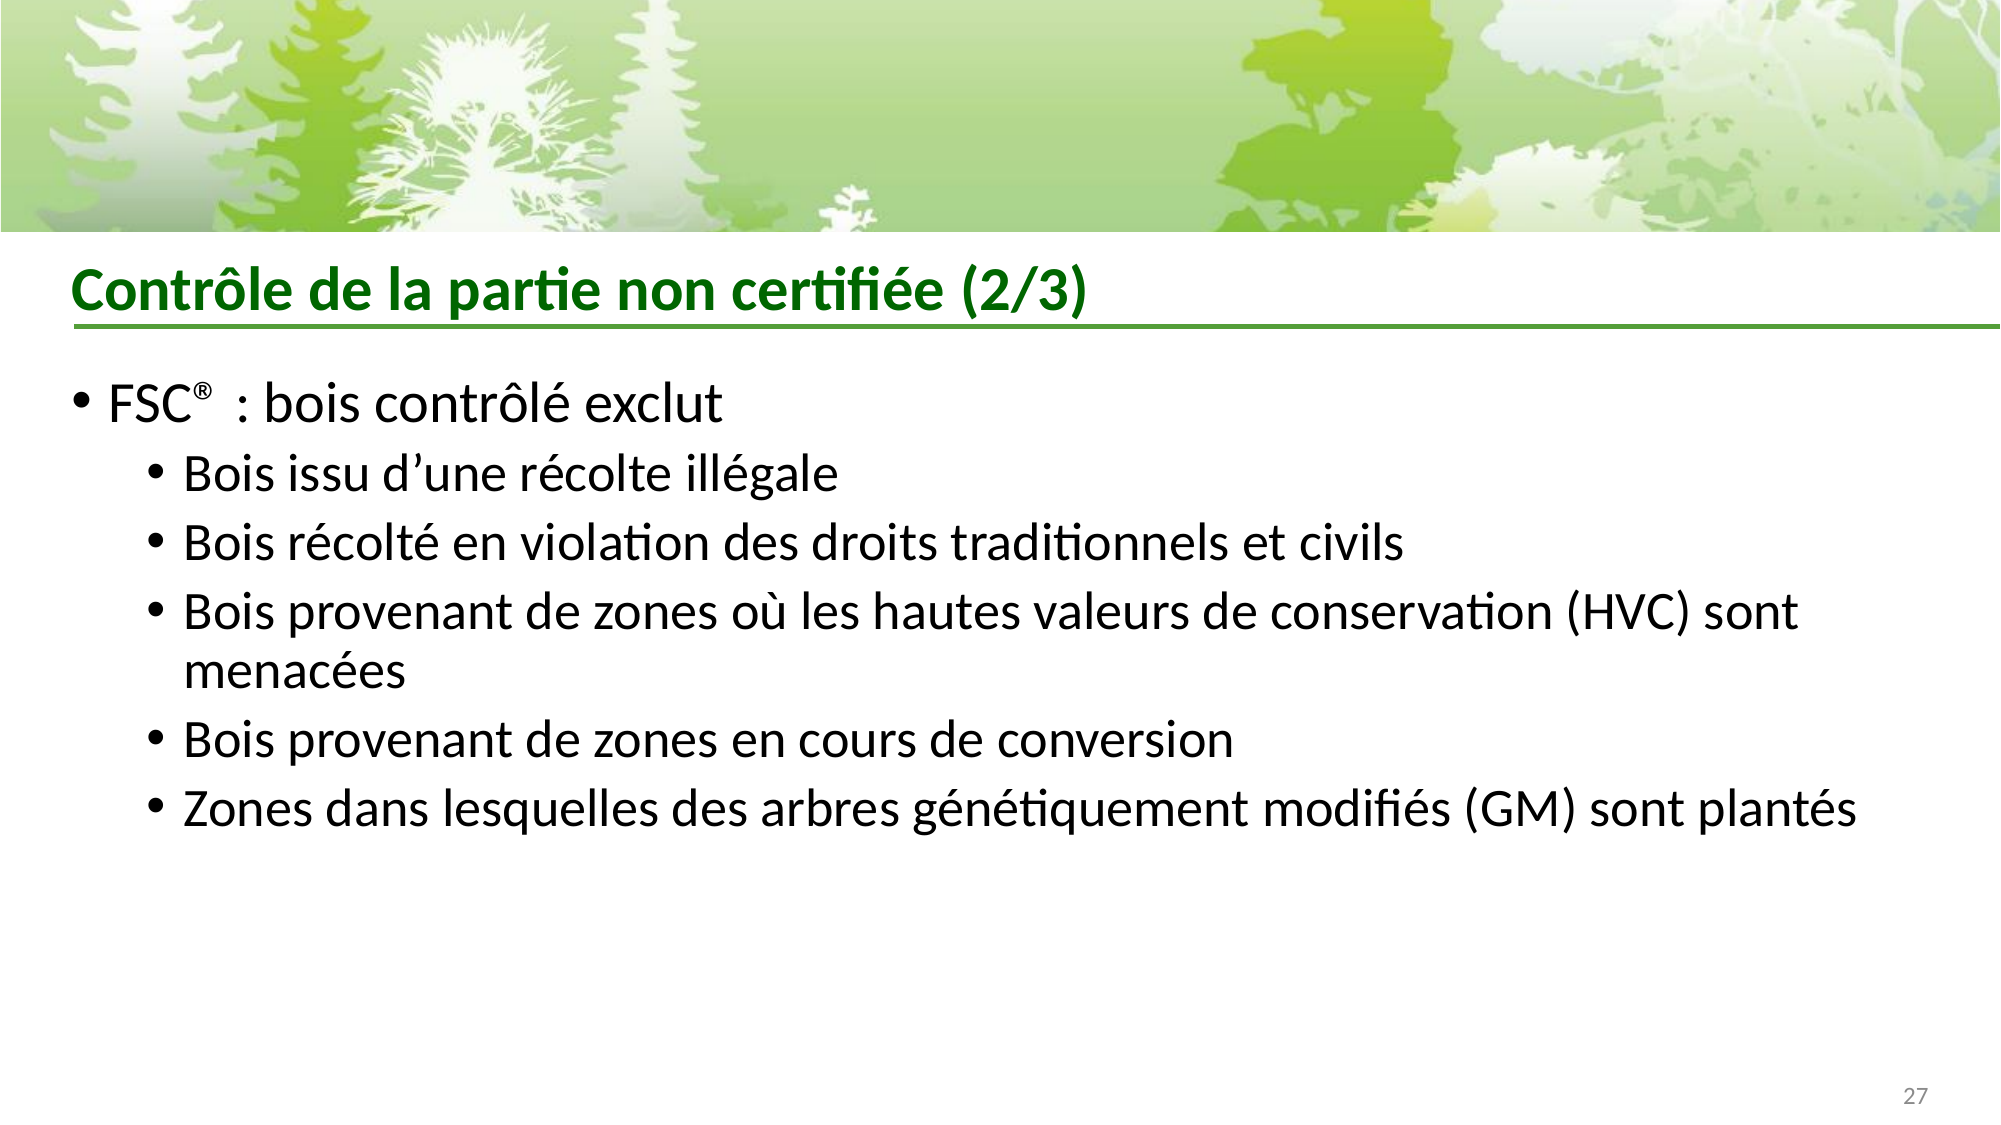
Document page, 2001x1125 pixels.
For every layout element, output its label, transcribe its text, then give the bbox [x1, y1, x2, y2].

slide_number 27 [1493, 1065, 1944, 1125]
list FSC® : bois contrôlé exclut Bois issu d’une récolte illégale Bois récolté en violation des droits traditionnels et civils Bois provenant de zones où les hautes valeurs de conservation (HVC) sont menacées Bois provenant de zones en cours de conversion Zones dans lesquelles des arbres génétiquement modifiés (GM) sont plantés [56, 364, 1944, 1066]
title Contrôle de la partie non certifiée (2/3) [56, 181, 1782, 364]
picture [0, 0, 2000, 232]
